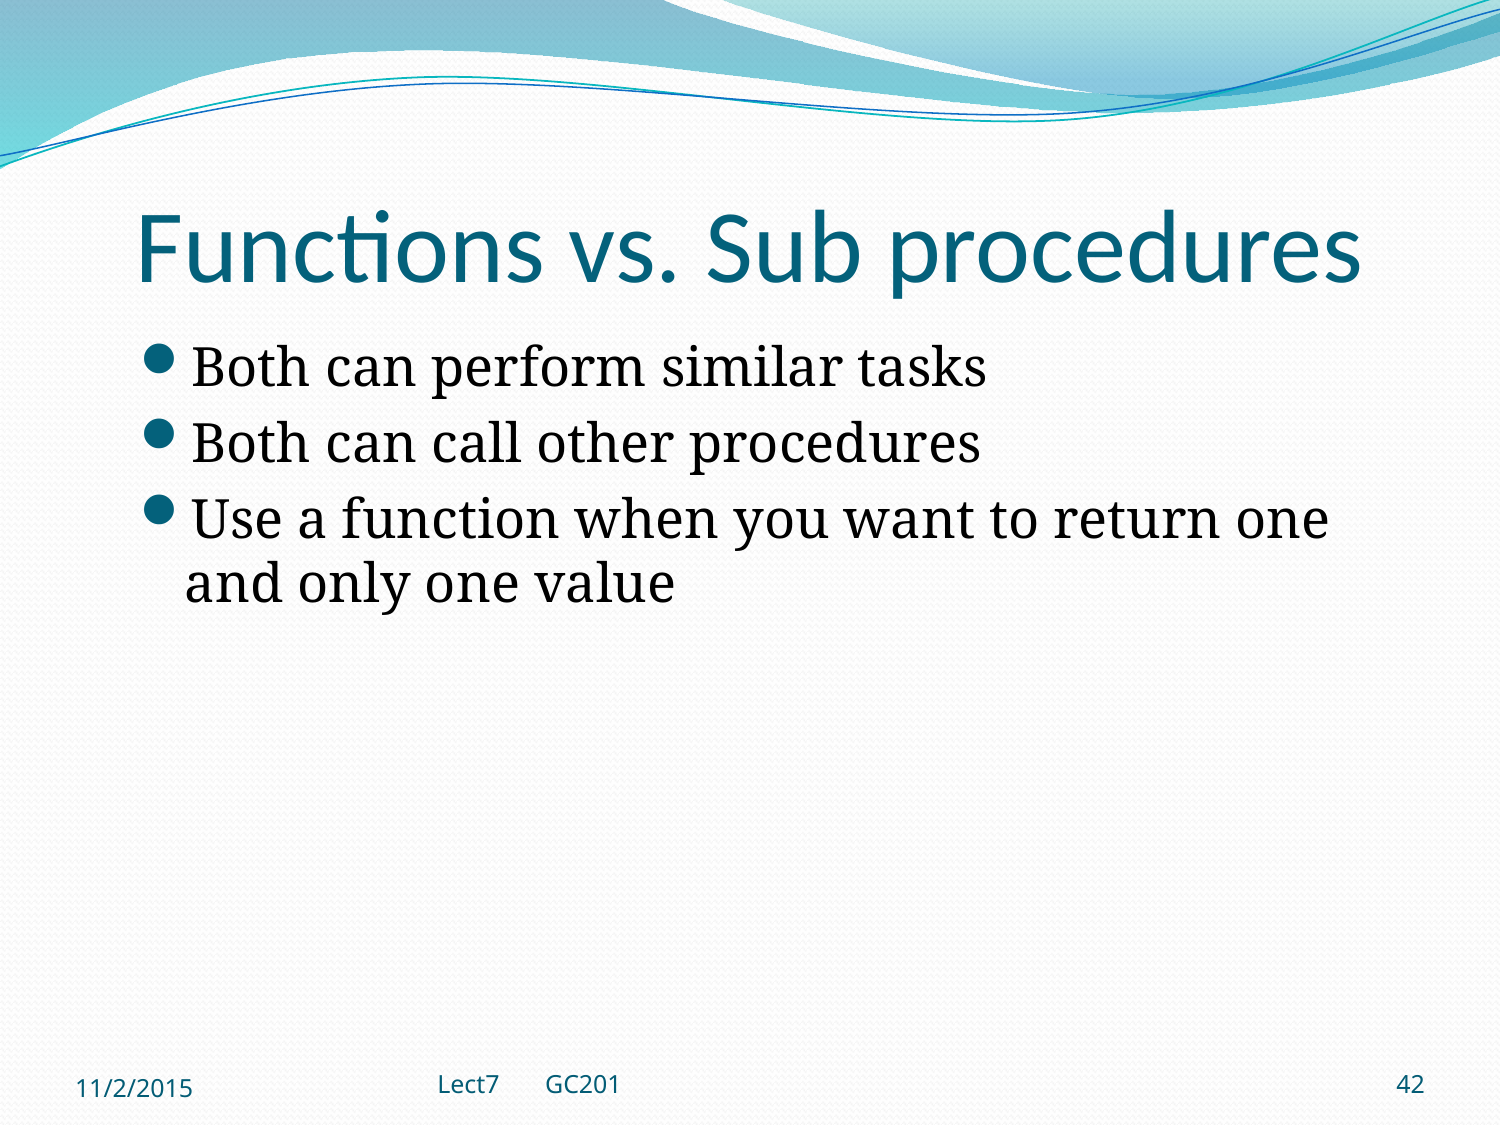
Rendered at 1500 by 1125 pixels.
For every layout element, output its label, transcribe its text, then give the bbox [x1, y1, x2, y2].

list Both can perform similar tasks Both can call other procedures Use a function when you want to return one and only one value [125, 324, 1432, 1006]
title Functions vs. Sub procedures [75, 115, 1425, 303]
slide_number 42 [1299, 1042, 1425, 1103]
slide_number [75, 1042, 425, 1103]
footer Lect7 GC201 [437, 1042, 988, 1103]
